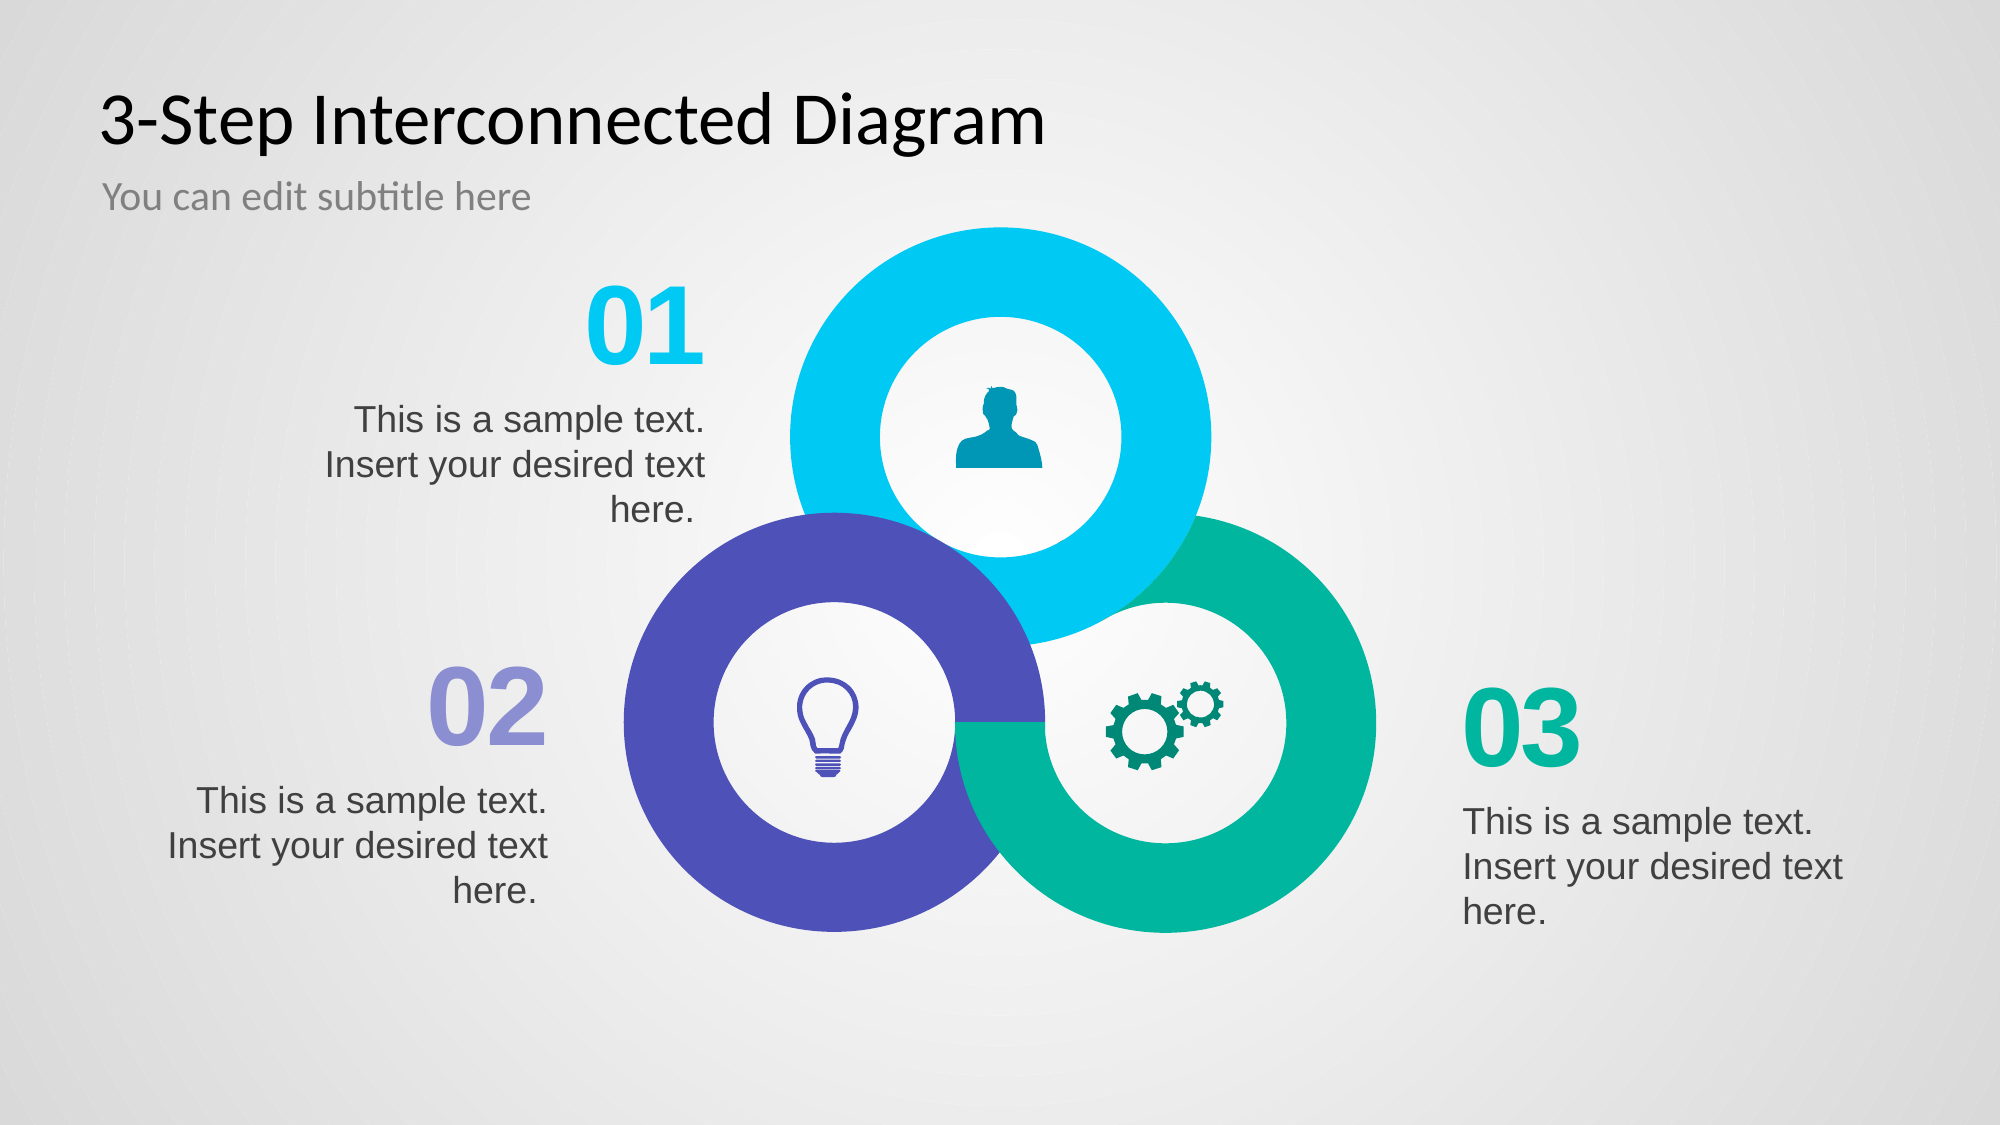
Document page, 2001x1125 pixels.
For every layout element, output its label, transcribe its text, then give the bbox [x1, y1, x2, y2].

text_box You can edit subtitle here [87, 161, 808, 227]
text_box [1447, 646, 1868, 941]
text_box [623, 227, 1377, 933]
title 3-Step Interconnected Diagram [83, 59, 1882, 182]
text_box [299, 244, 721, 540]
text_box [142, 625, 564, 921]
